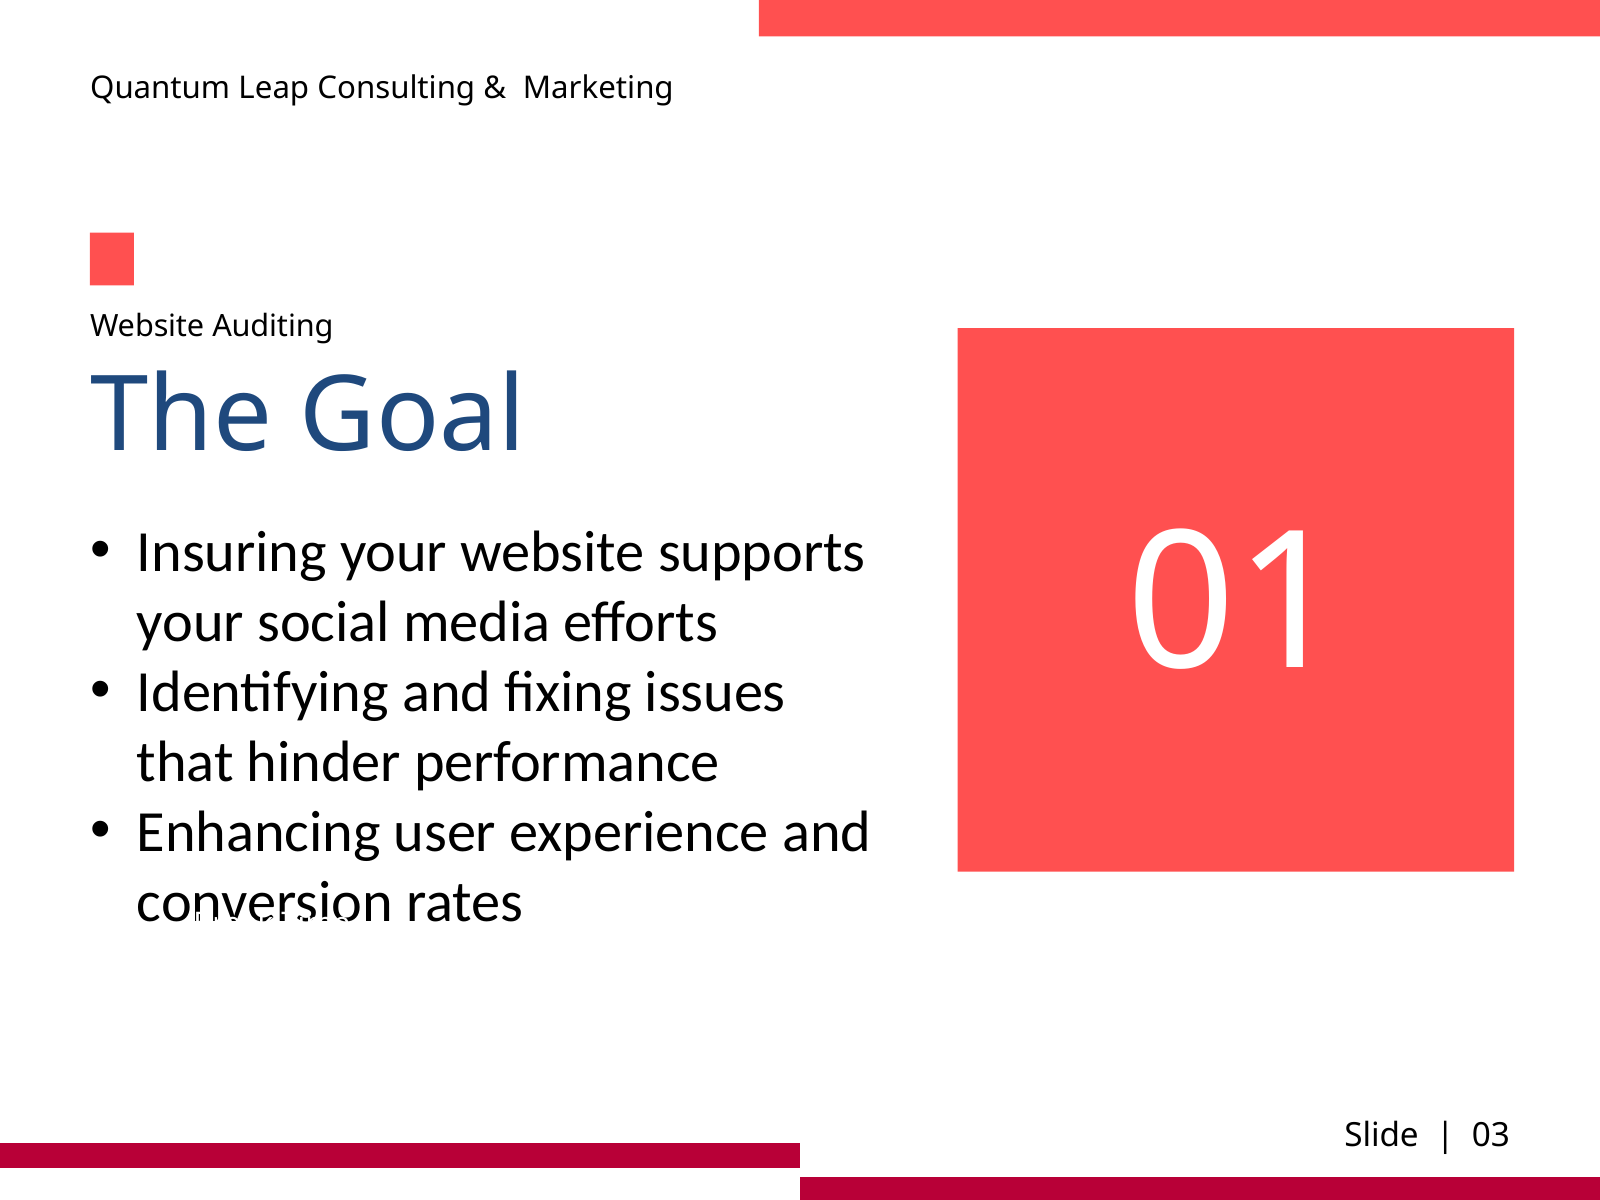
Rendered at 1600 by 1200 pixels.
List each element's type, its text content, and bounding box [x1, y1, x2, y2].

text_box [89, 241, 135, 286]
text_box The Goal [90, 365, 952, 472]
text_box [0, 1143, 801, 1168]
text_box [758, 0, 1600, 37]
text_box Website Auditing [90, 299, 454, 343]
text_box Slide | 03 [1330, 1106, 1510, 1154]
text_box Break Time [171, 897, 373, 939]
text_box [957, 327, 1515, 872]
text_box Insuring your website supports your social media efforts Identifying and fixing issues that hinder performance Enhancing user experience and conversion rates [90, 513, 875, 934]
text_box Quantum Leap Consulting & Marketing [89, 61, 688, 105]
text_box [799, 1176, 1600, 1200]
